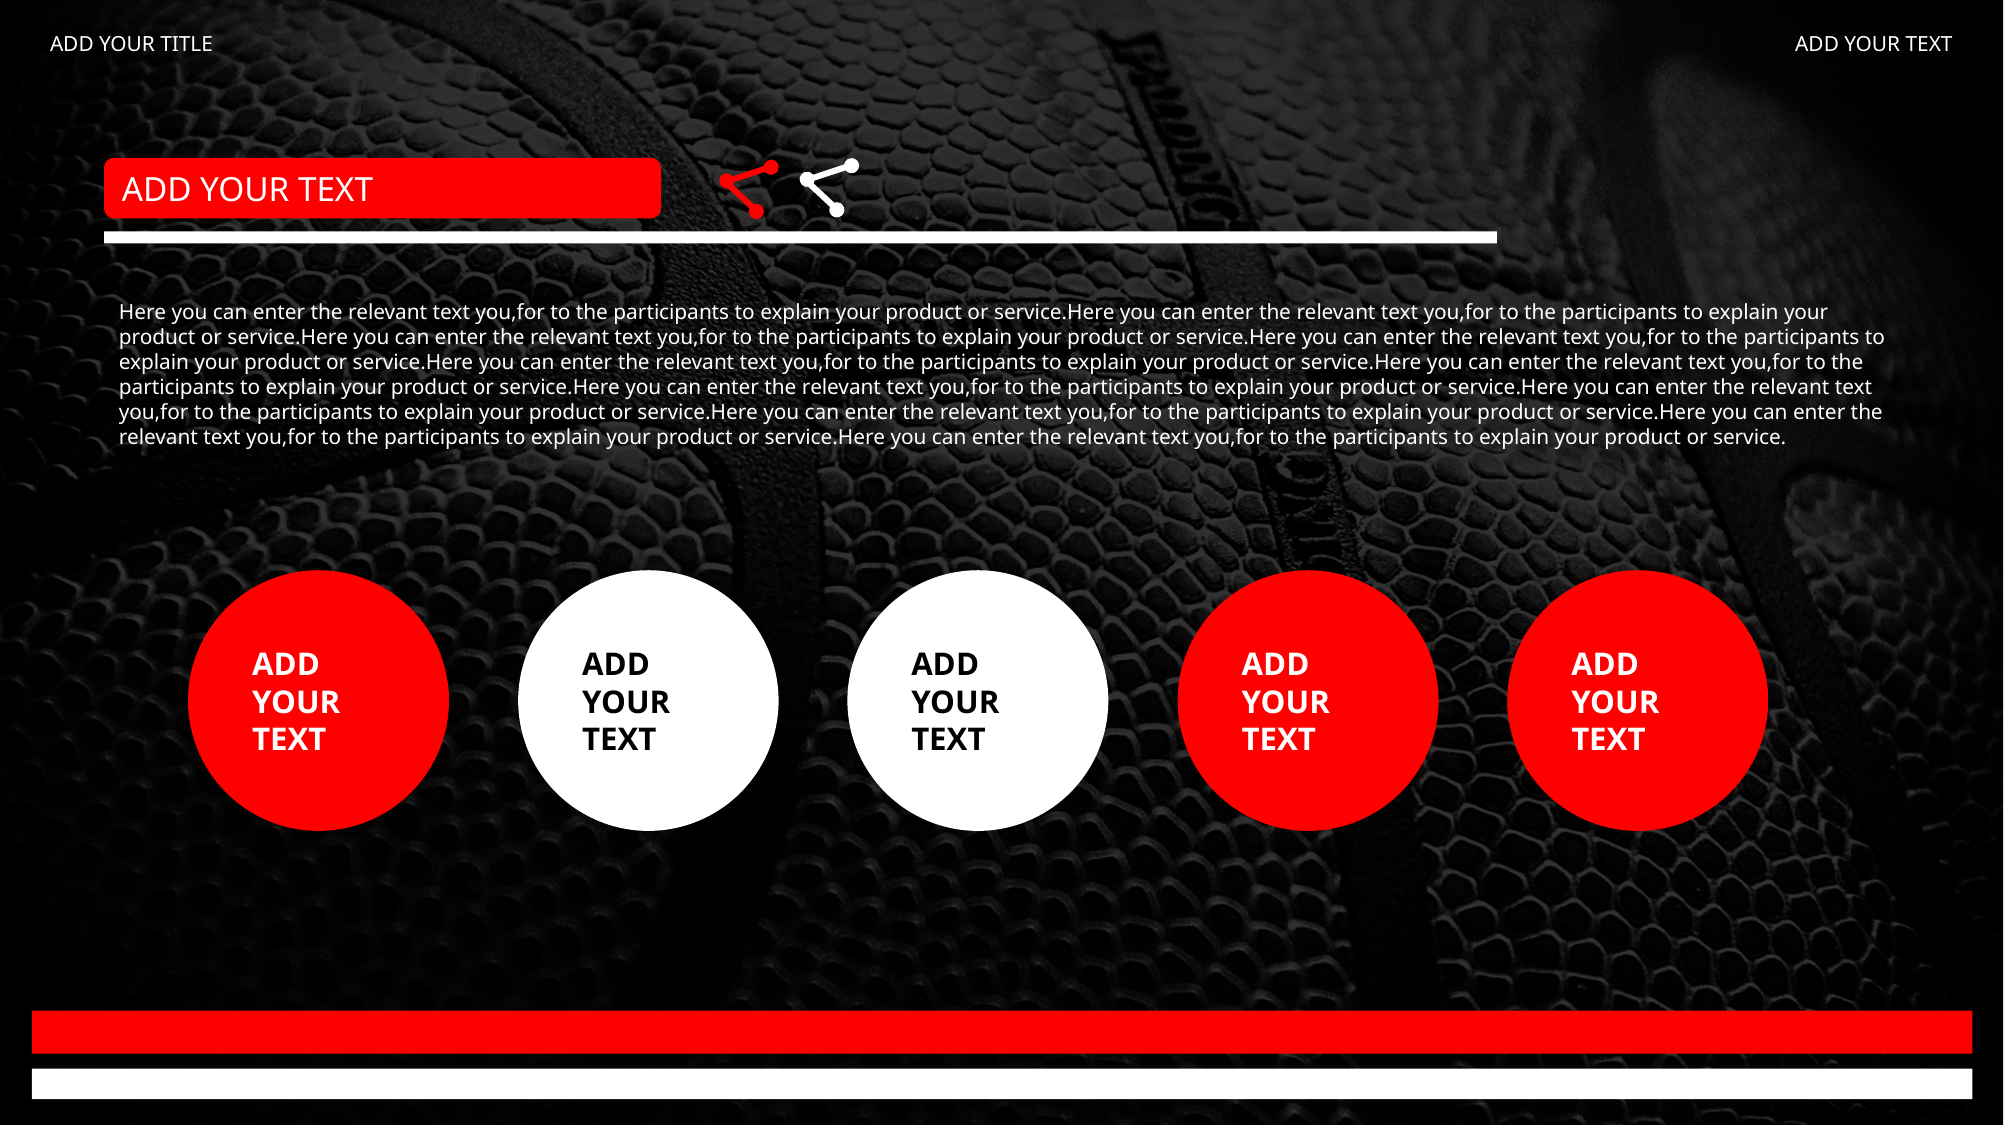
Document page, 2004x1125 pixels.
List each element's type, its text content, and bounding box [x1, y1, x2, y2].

text_box ADD YOUR TEXT [188, 570, 449, 831]
text_box [31, 1010, 1973, 1054]
text_box ADD YOUR TEXT [518, 570, 779, 831]
text_box ADD YOUR TEXT [104, 157, 661, 219]
text_box [719, 159, 779, 219]
text_box [104, 231, 1497, 244]
text_box [799, 158, 860, 218]
text_box ADD YOUR TEXT [1780, 23, 1968, 64]
picture [0, 0, 2004, 1125]
text_box ADD YOUR TITLE [35, 23, 228, 64]
text_box ADD YOUR TEXT [1177, 570, 1439, 831]
text_box ADD YOUR TEXT [847, 570, 1109, 831]
text_box Here you can enter the relevant text you,for to the participants to explain your product or service.Here you can enter the relevant text you,for to the participants to explain your product or service.Here you can enter the relevant text you,for to the participants to explain your product or service.Here you can enter the relevant text you,for to the participants to explain your product or service.Here you can enter the relevant text you,for to the participants to explain your product or service.Here you can enter the relevant text you,for to the participants to explain your product or service.Here you can enter the relevant text you,for to the participants to explain your product or service.Here you can enter the relevant text you,for to the participants to explain your product or service.Here you can enter the relevant text you,for to the participants to explain your product or service.Here you can enter the relevant text you,for to the participants to explain your product or service.Here you can enter the relevant text you,for to the participants to explain your product or service. [104, 291, 1917, 456]
text_box [31, 1068, 1973, 1100]
text_box ADD YOUR TEXT [1507, 570, 1769, 831]
